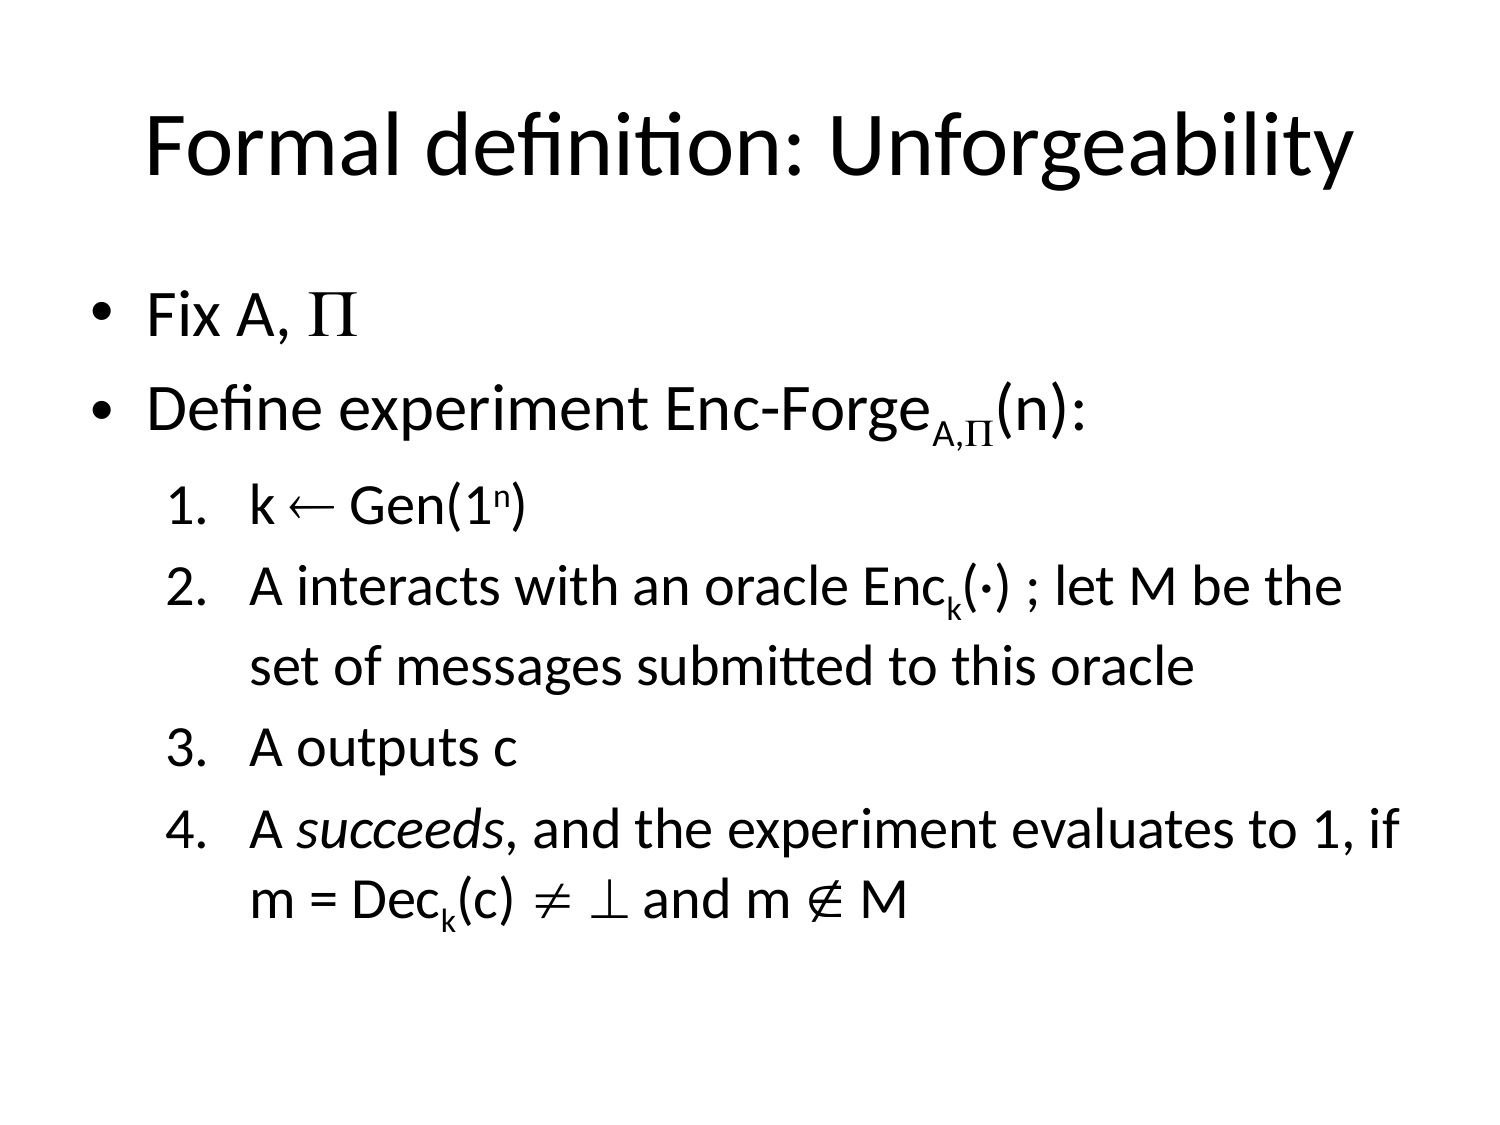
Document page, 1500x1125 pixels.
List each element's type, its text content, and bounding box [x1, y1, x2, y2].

list Fix A,  Define experiment Enc-ForgeA,(n): k  Gen(1n) A interacts with an oracle Enck(·) ; let M be the set of messages submitted to this oracle A outputs c A succeeds, and the experiment evaluates to 1, if m = Deck(c)   and m  M [75, 262, 1425, 1005]
title Formal definition: Unforgeability [75, 45, 1425, 233]
